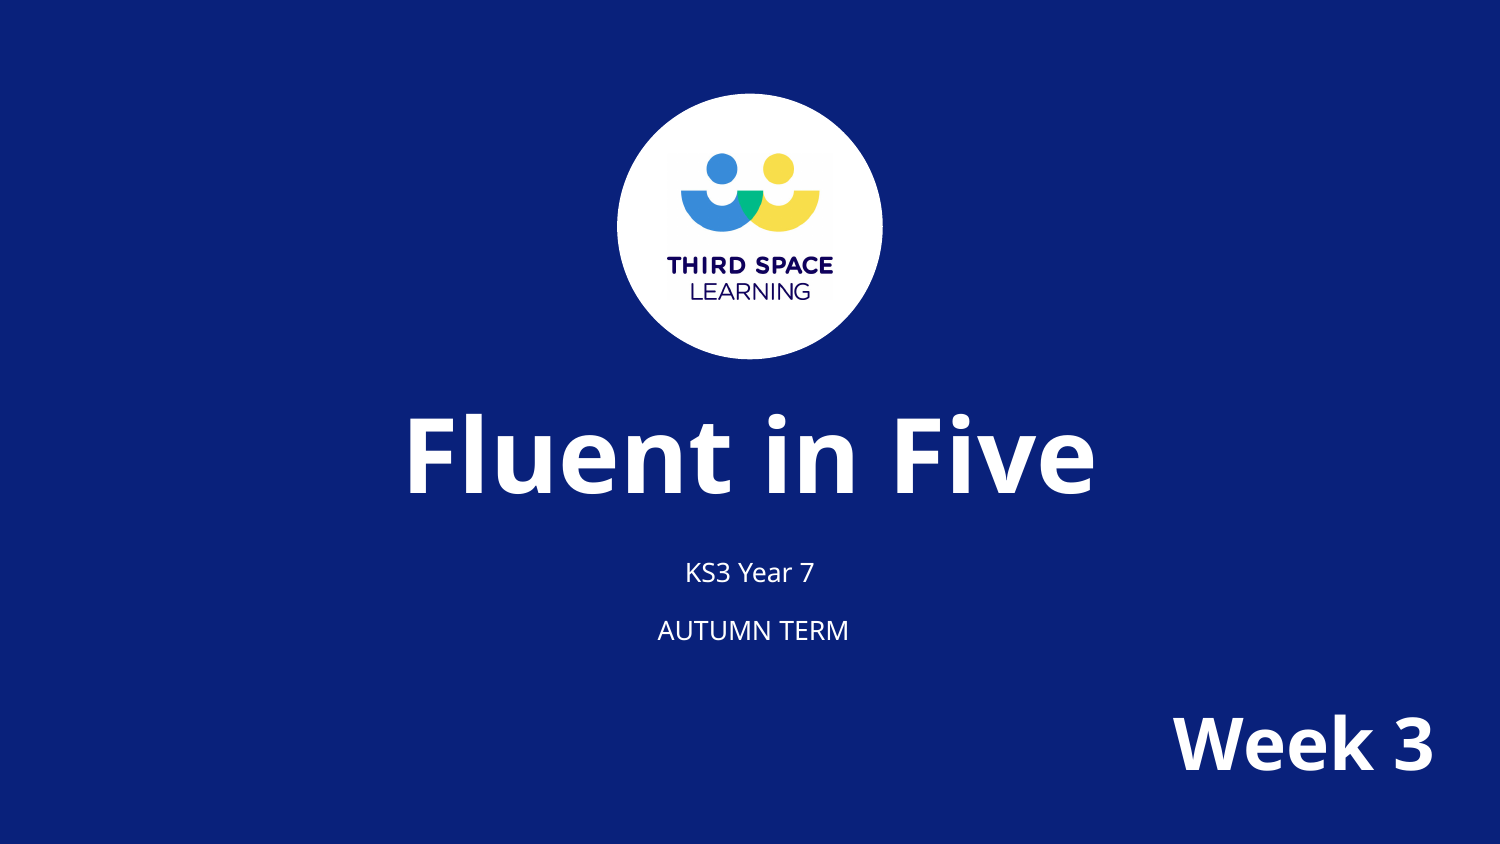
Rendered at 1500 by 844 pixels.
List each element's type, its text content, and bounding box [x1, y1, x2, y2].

picture [667, 153, 833, 300]
text_box Week 3 [332, 682, 1451, 800]
